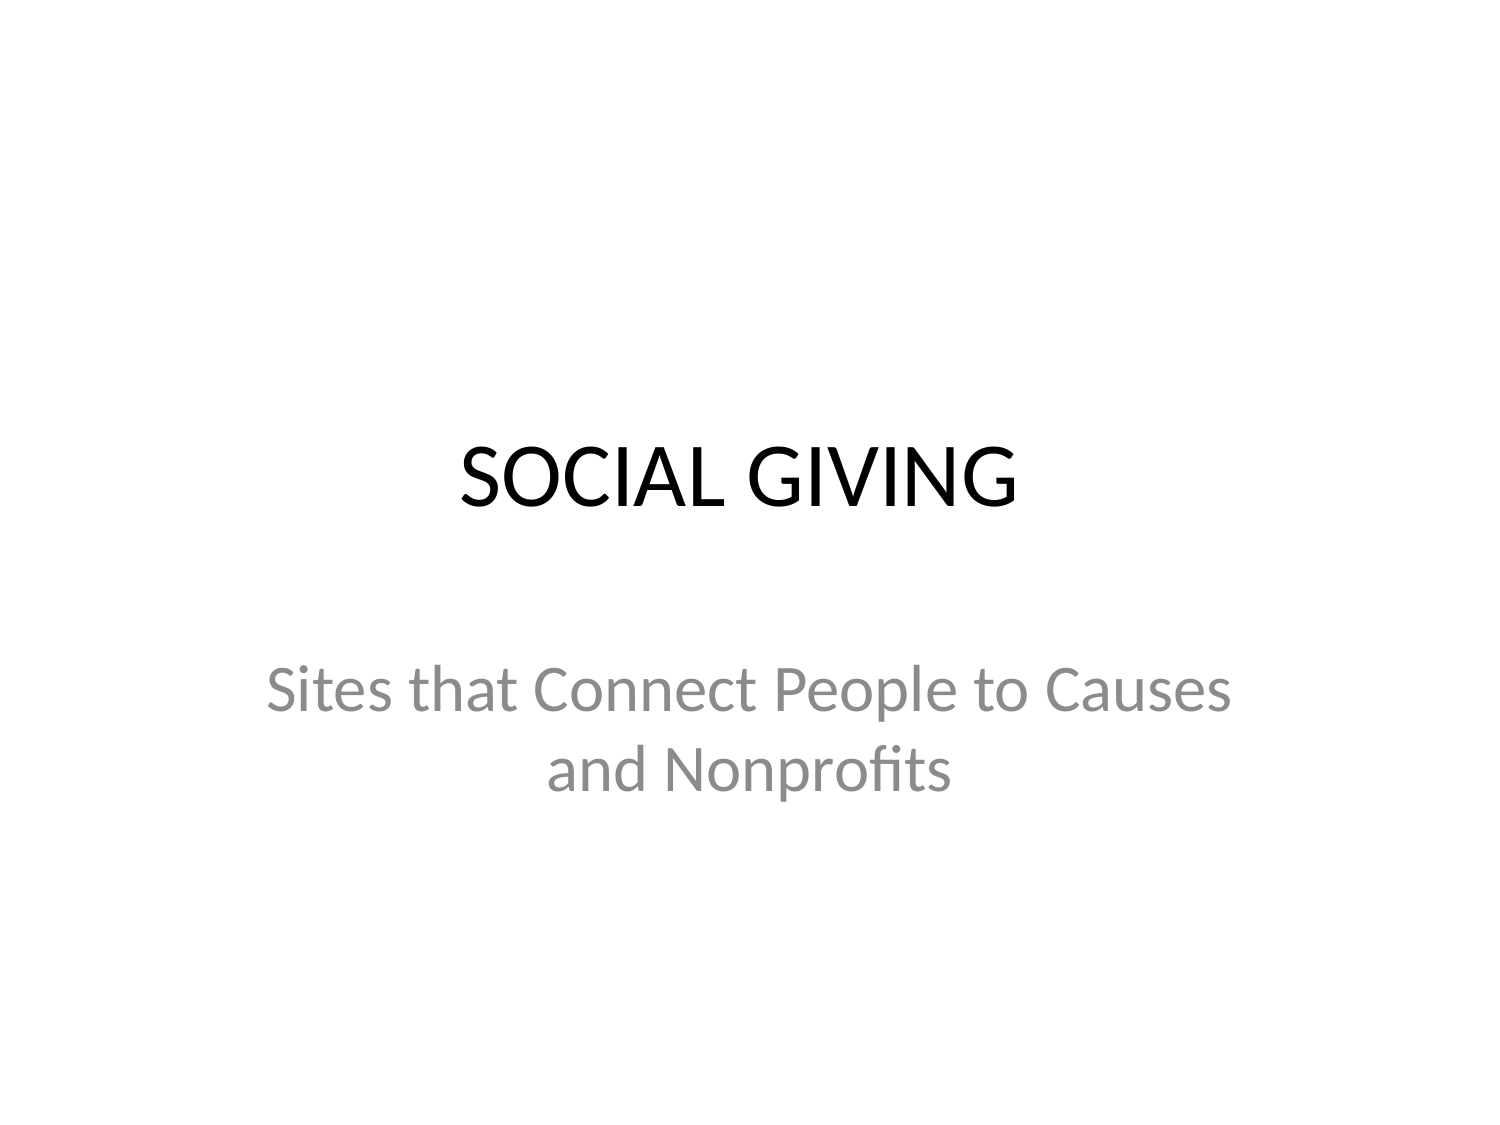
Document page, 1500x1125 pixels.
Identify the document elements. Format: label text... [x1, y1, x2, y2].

subtitle Sites that Connect People to Causes and Nonprofits [225, 637, 1275, 925]
title SOCIAL GIVING [112, 349, 1388, 591]
